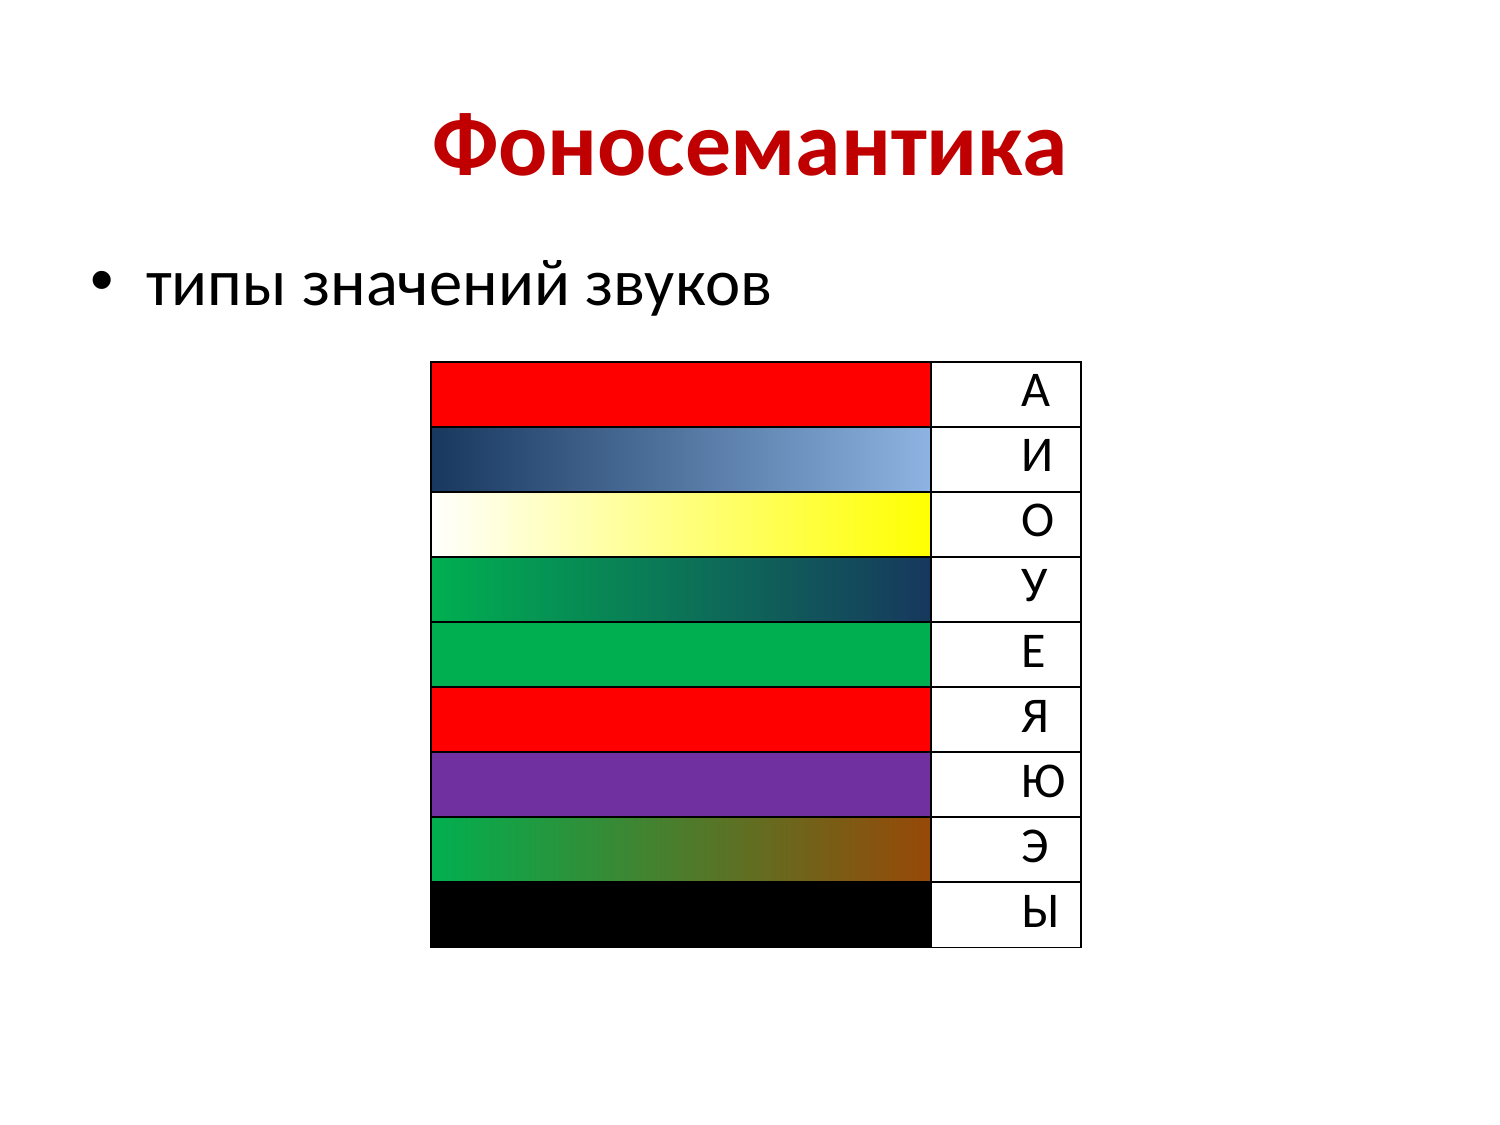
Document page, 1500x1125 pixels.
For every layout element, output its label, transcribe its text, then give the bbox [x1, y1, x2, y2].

table_cell [432, 688, 930, 751]
title Фоносемантика [75, 45, 1425, 231]
table_cell И [932, 428, 1080, 491]
table_cell [432, 753, 930, 816]
table_cell [432, 818, 930, 881]
table_cell [432, 883, 930, 947]
table_cell [432, 623, 930, 686]
table_cell [432, 558, 930, 621]
table_header [432, 363, 930, 426]
table_cell Е [932, 623, 1080, 686]
table_cell Ю [932, 753, 1080, 816]
list типы значений звуков [75, 231, 1425, 343]
table_cell У [932, 558, 1080, 621]
table_cell Ы [932, 883, 1080, 947]
table_cell Я [932, 688, 1080, 751]
table_cell Э [932, 818, 1080, 881]
table_cell О [932, 493, 1080, 556]
table_cell [432, 428, 930, 491]
table_cell [432, 493, 930, 556]
table_header А [932, 363, 1080, 426]
